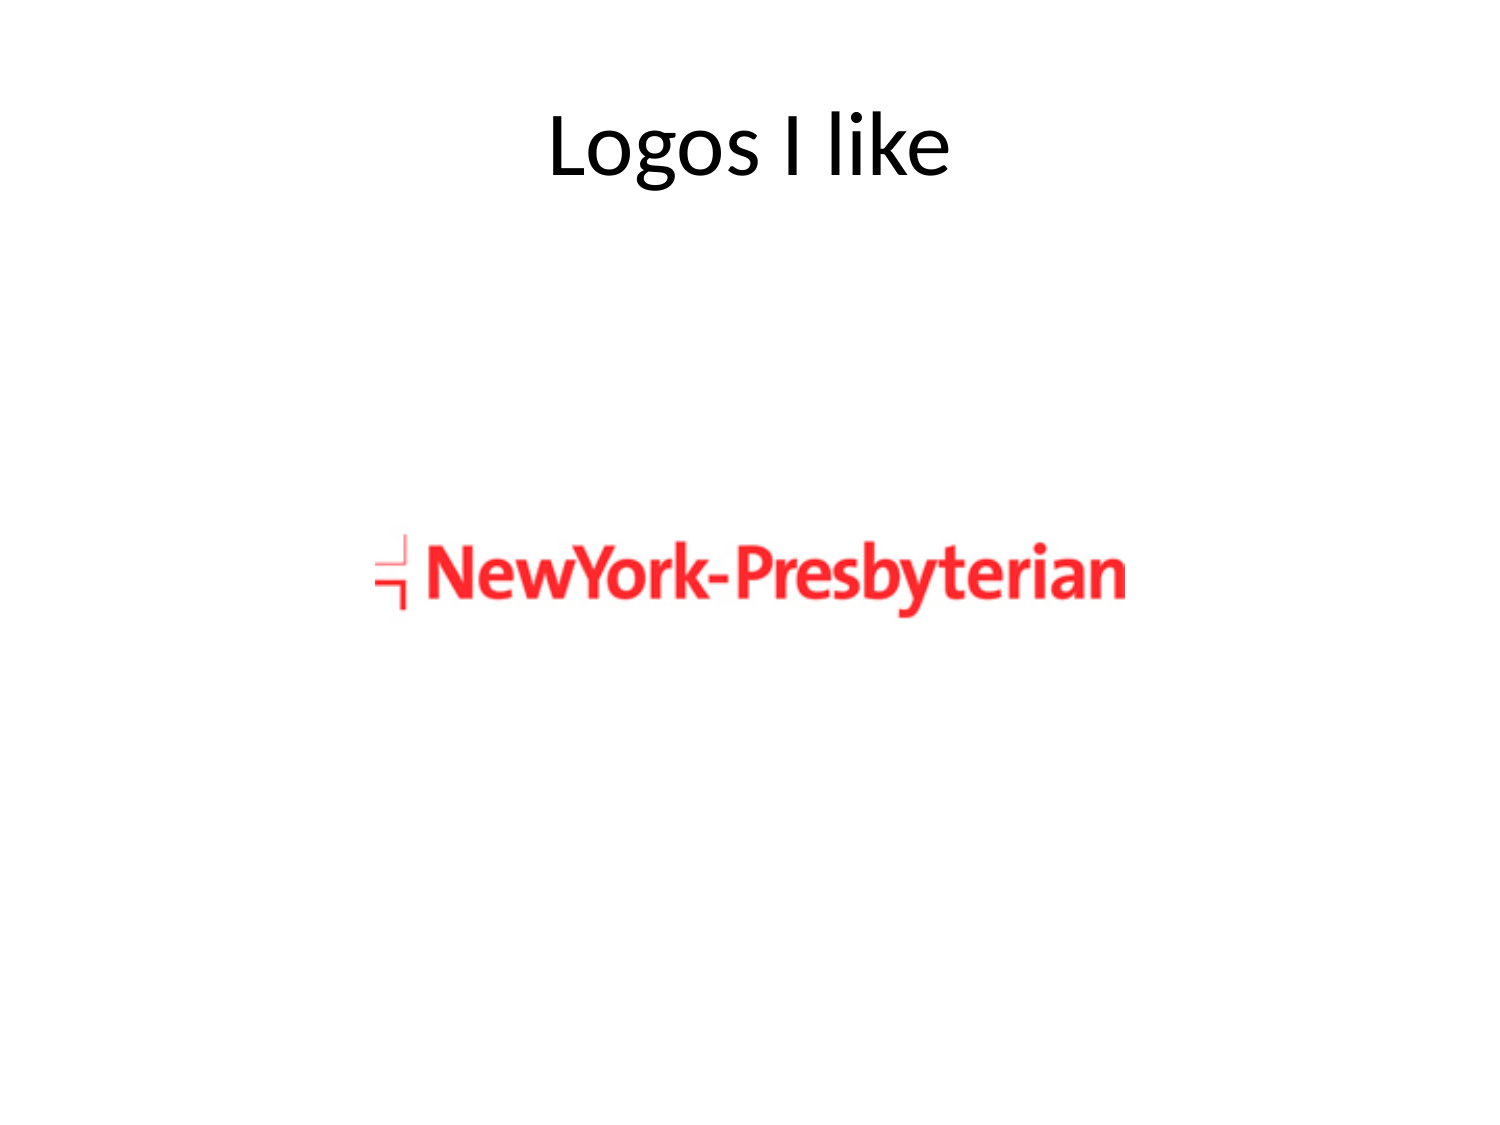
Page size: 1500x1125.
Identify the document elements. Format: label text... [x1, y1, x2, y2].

title Logos I like [75, 45, 1425, 233]
picture [374, 374, 1126, 751]
